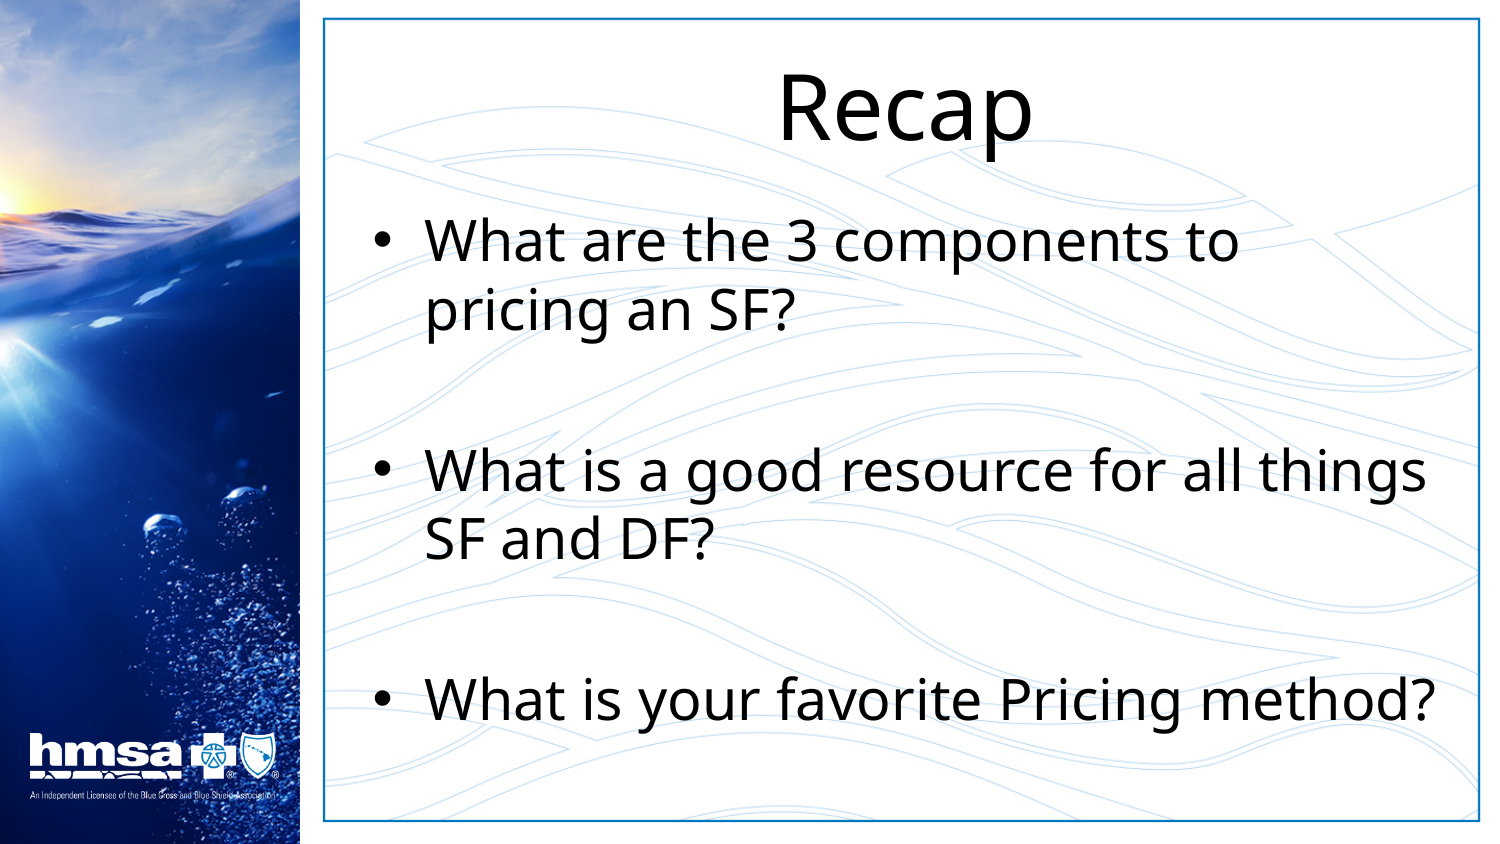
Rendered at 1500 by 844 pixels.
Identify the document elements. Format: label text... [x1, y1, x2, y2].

title Recap [357, 33, 1454, 175]
picture [0, 0, 1500, 844]
list What are the 3 components to pricing an SF? What is a good resource for all things SF and DF? What is your favorite Pricing method? [357, 196, 1454, 754]
